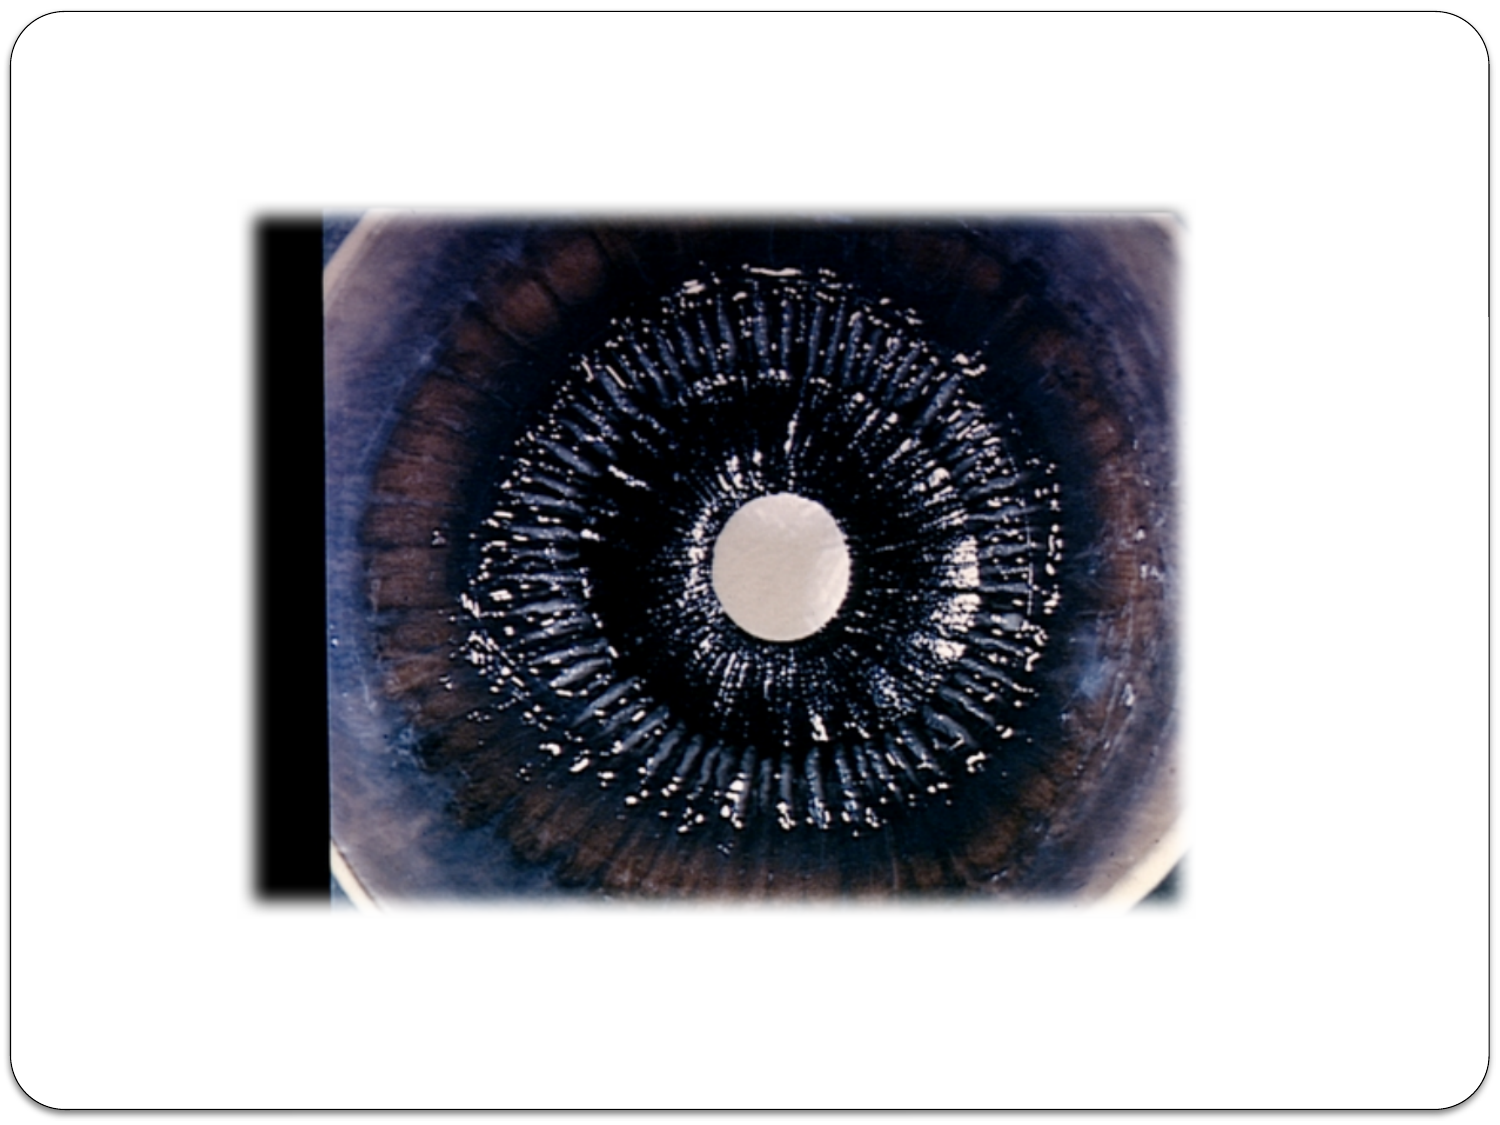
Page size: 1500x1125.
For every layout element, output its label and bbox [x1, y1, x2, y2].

picture [237, 199, 1197, 919]
